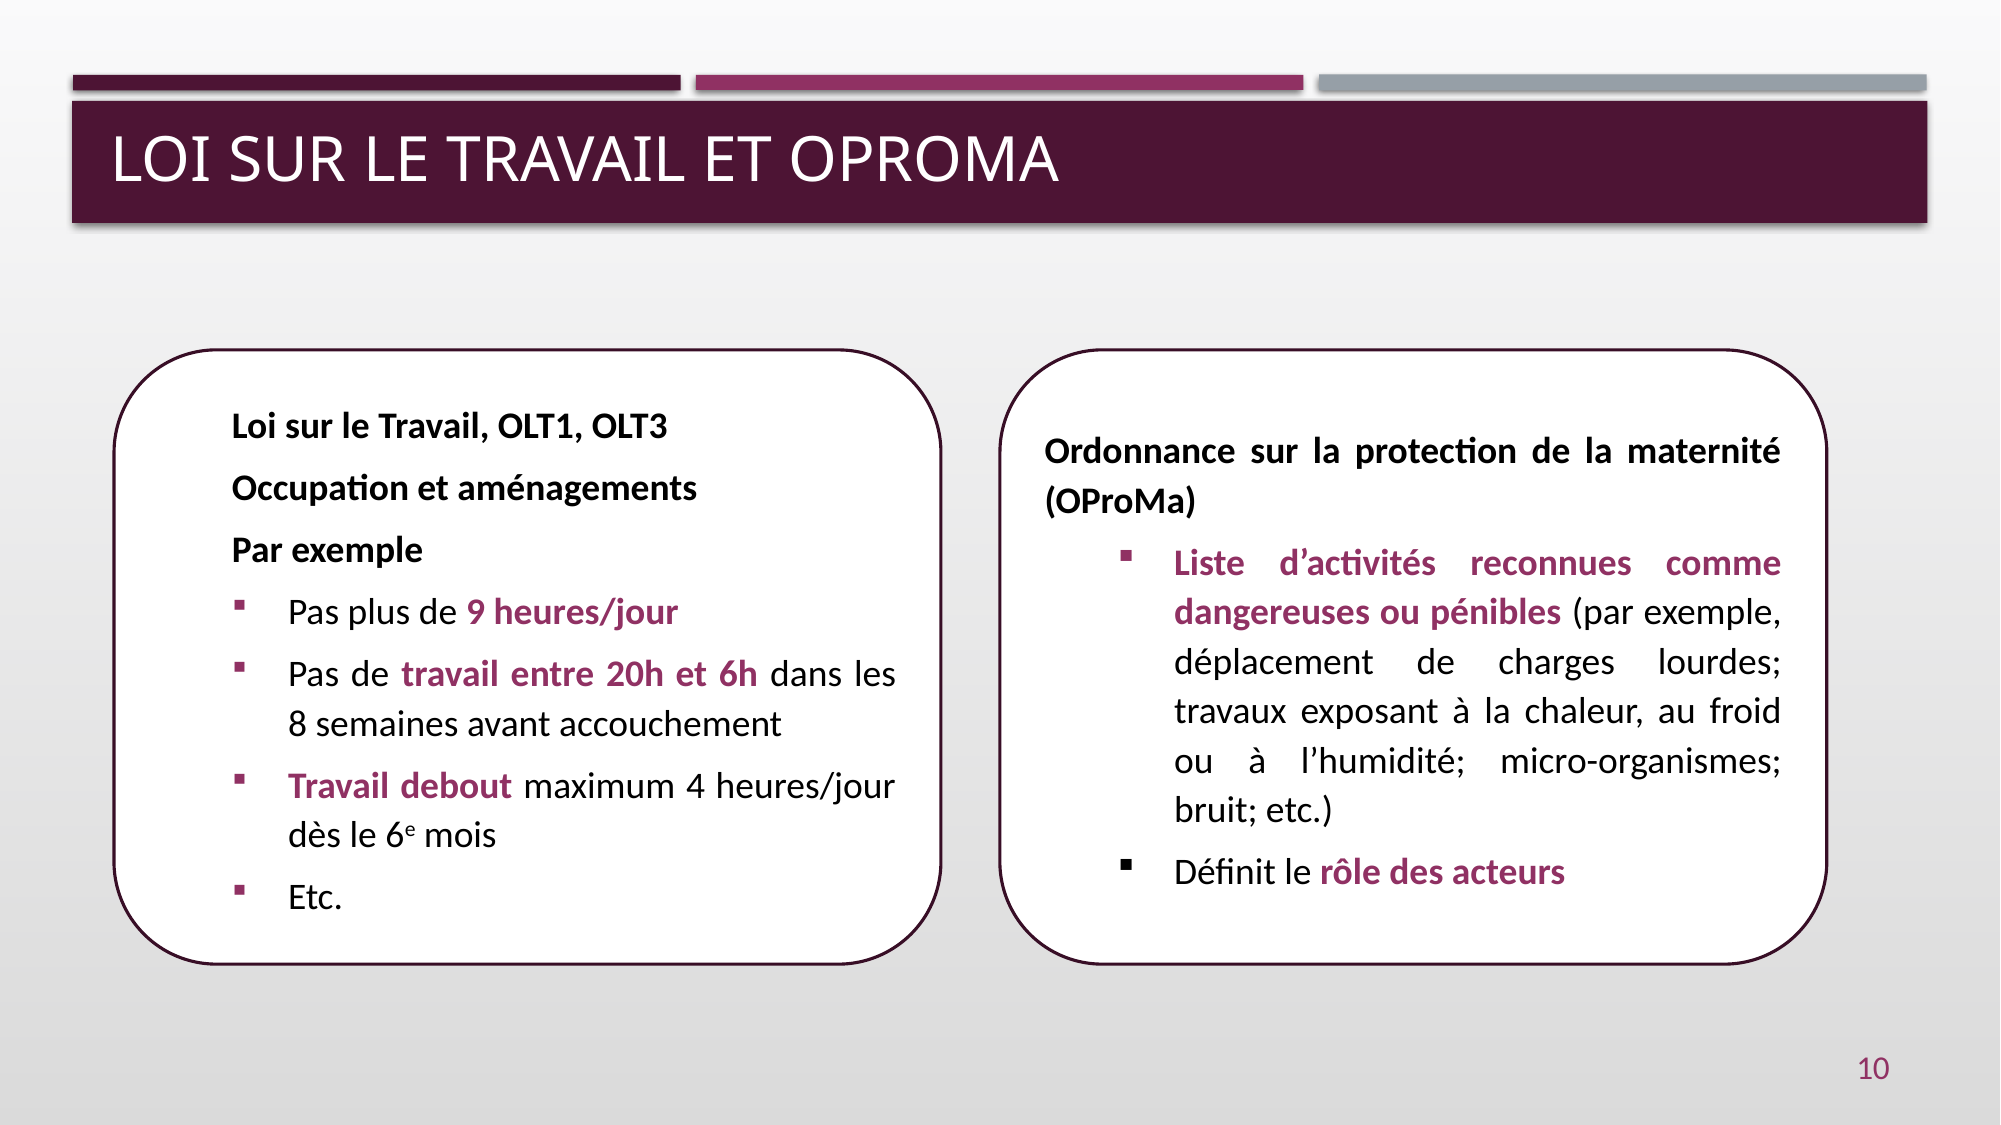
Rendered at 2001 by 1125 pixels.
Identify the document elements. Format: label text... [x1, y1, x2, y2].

text_box Loi sur le Travail, OLT1, OLT3 Occupation et aménagements Par exemple Pas plus de 9 heures/jour Pas de travail entre 20h et 6h dans les 8 semaines avant accouchement Travail debout maximum 4 heures/jour dès le 6e mois Etc. [112, 348, 943, 966]
title loi sur le travail et OPROMA [95, 115, 1905, 197]
text_box Ordonnance sur la protection de la maternité (OProMa) Liste d’activités reconnues comme dangereuses ou pénibles (par exemple, déplacement de charges lourdes; travaux exposant à la chaleur, au froid ou à l’humidité; micro-organismes; bruit; etc.) Définit le rôle des acteurs [998, 348, 1829, 966]
slide_number 10 [1732, 1036, 1905, 1097]
